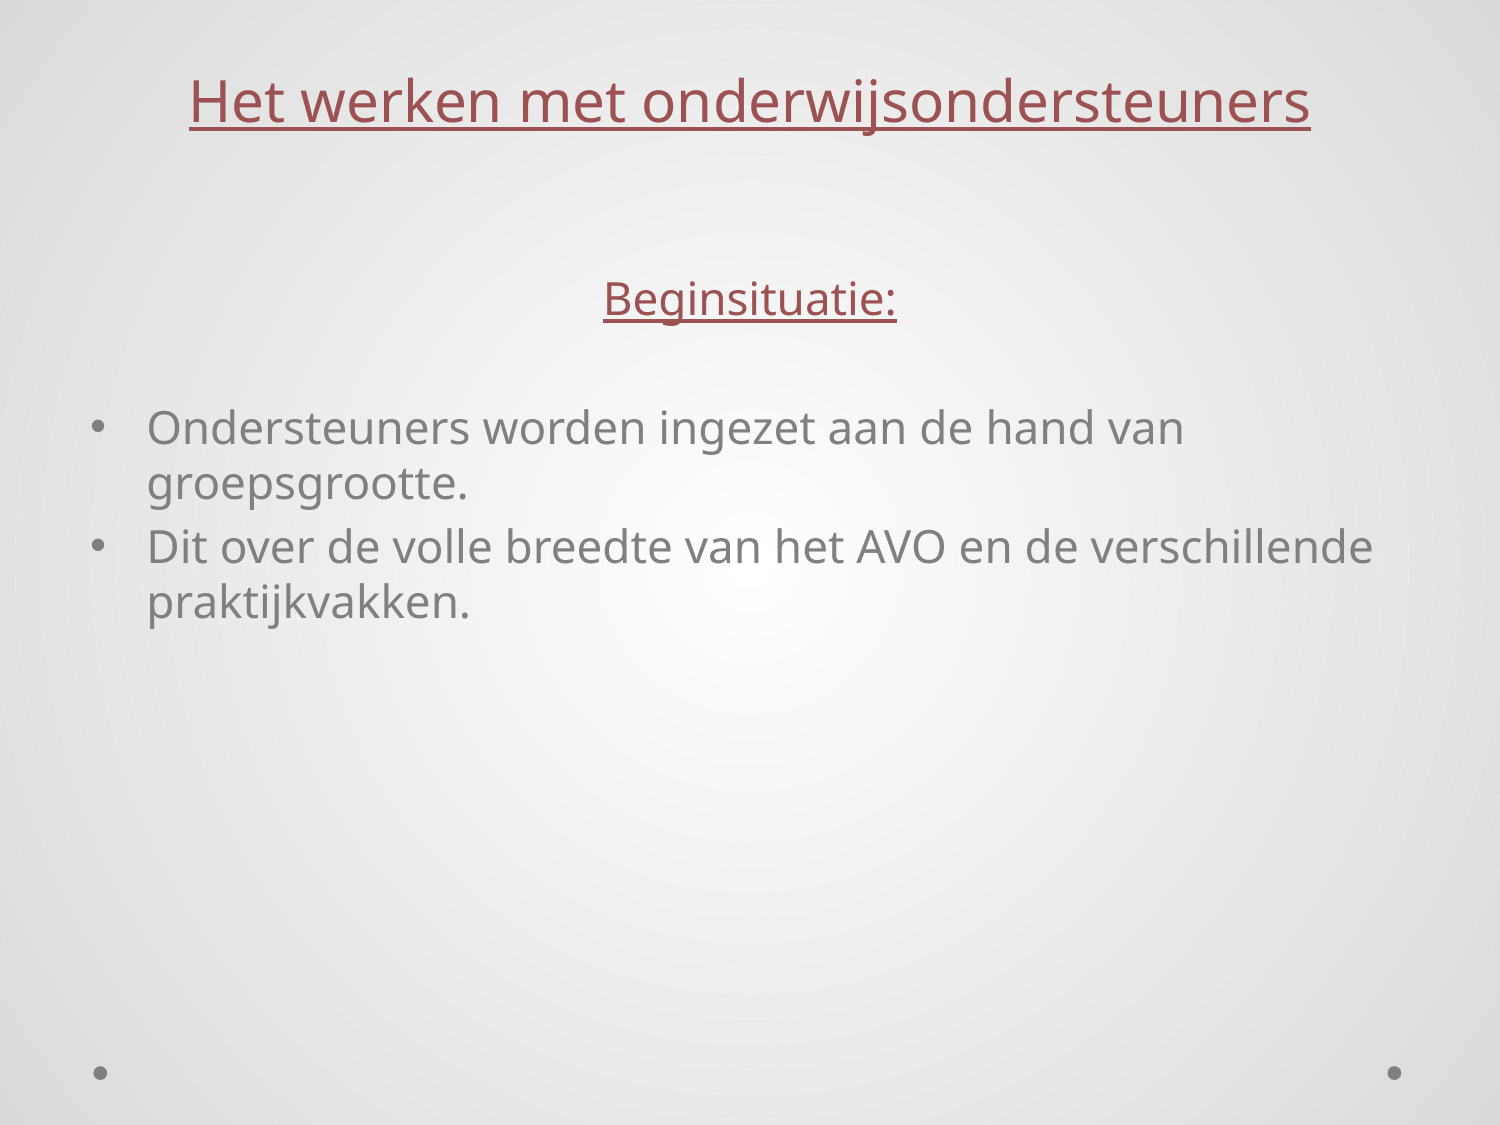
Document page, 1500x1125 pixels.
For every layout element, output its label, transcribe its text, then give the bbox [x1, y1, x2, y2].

title Het werken met onderwijsondersteuners [75, 0, 1425, 262]
list Beginsituatie: Ondersteuners worden ingezet aan de hand van groepsgrootte. Dit over de volle breedte van het AVO en de verschillende praktijkvakken. [75, 262, 1425, 1005]
